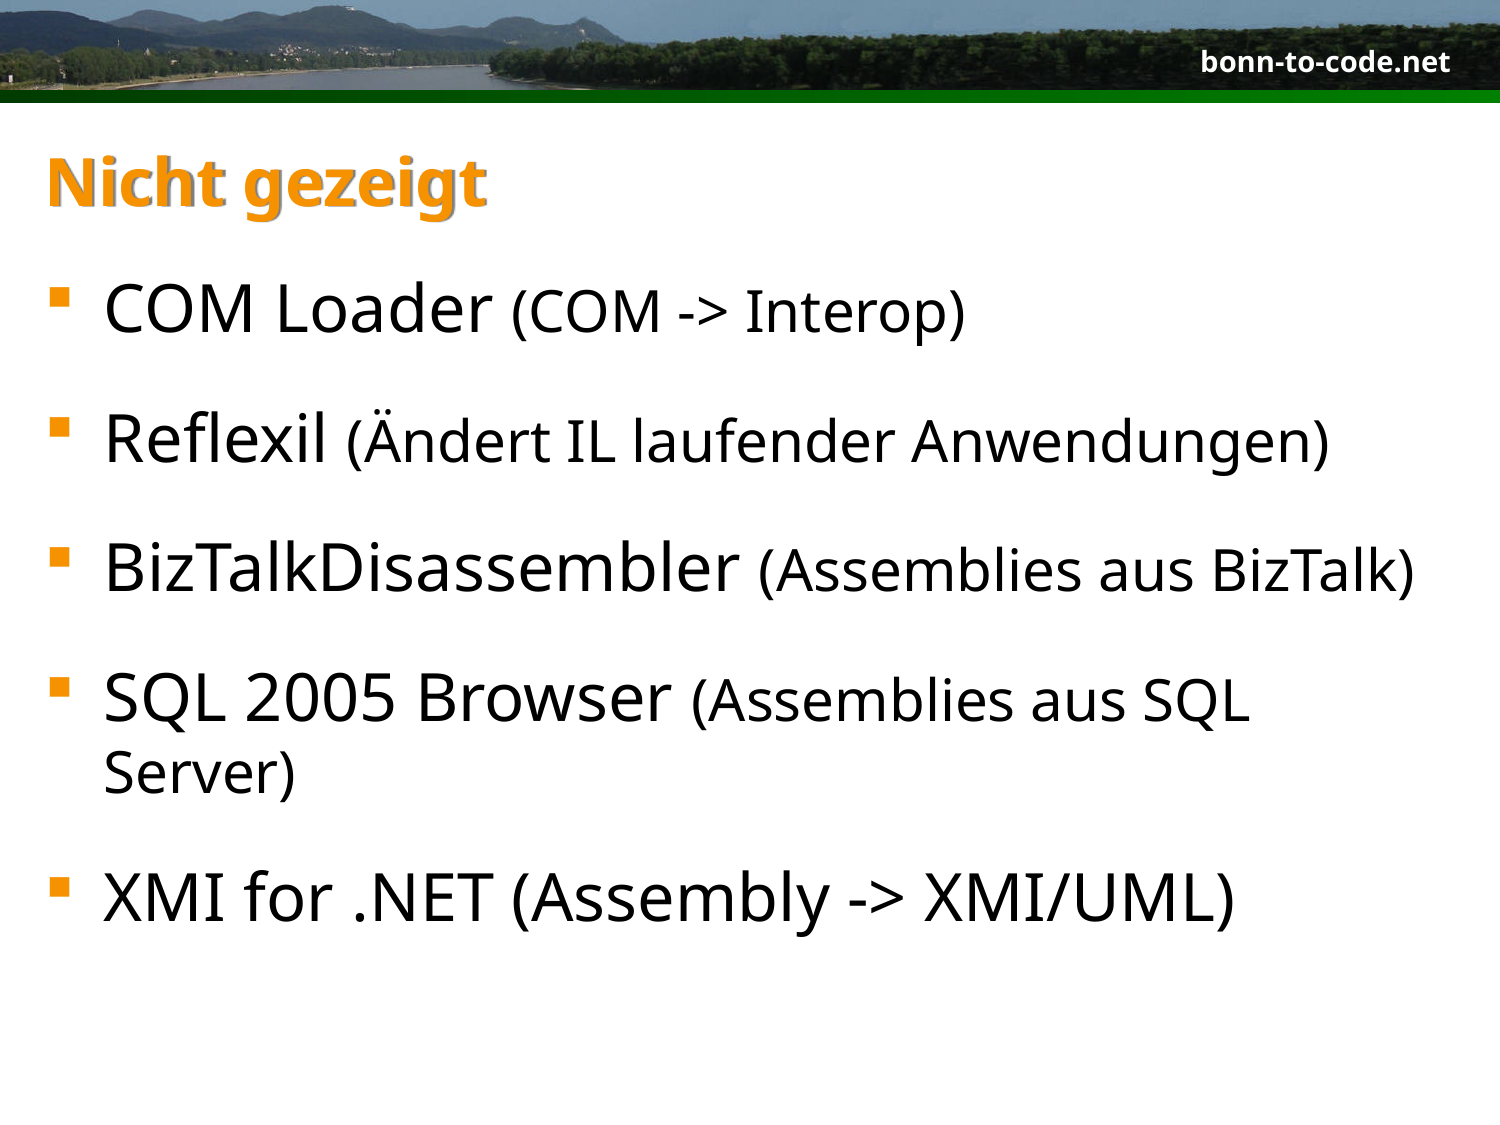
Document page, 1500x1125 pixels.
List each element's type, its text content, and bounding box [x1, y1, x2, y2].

picture [0, 0, 1500, 90]
title Nicht gezeigt [29, 101, 1471, 257]
list COM Loader (COM -> Interop) Reflexil (Ändert IL laufender Anwendungen) BizTalkDisassembler (Assemblies aus BizTalk) SQL 2005 Browser (Assemblies aus SQL Server) XMI for .NET (Assembly -> XMI/UML) [29, 257, 1471, 1114]
